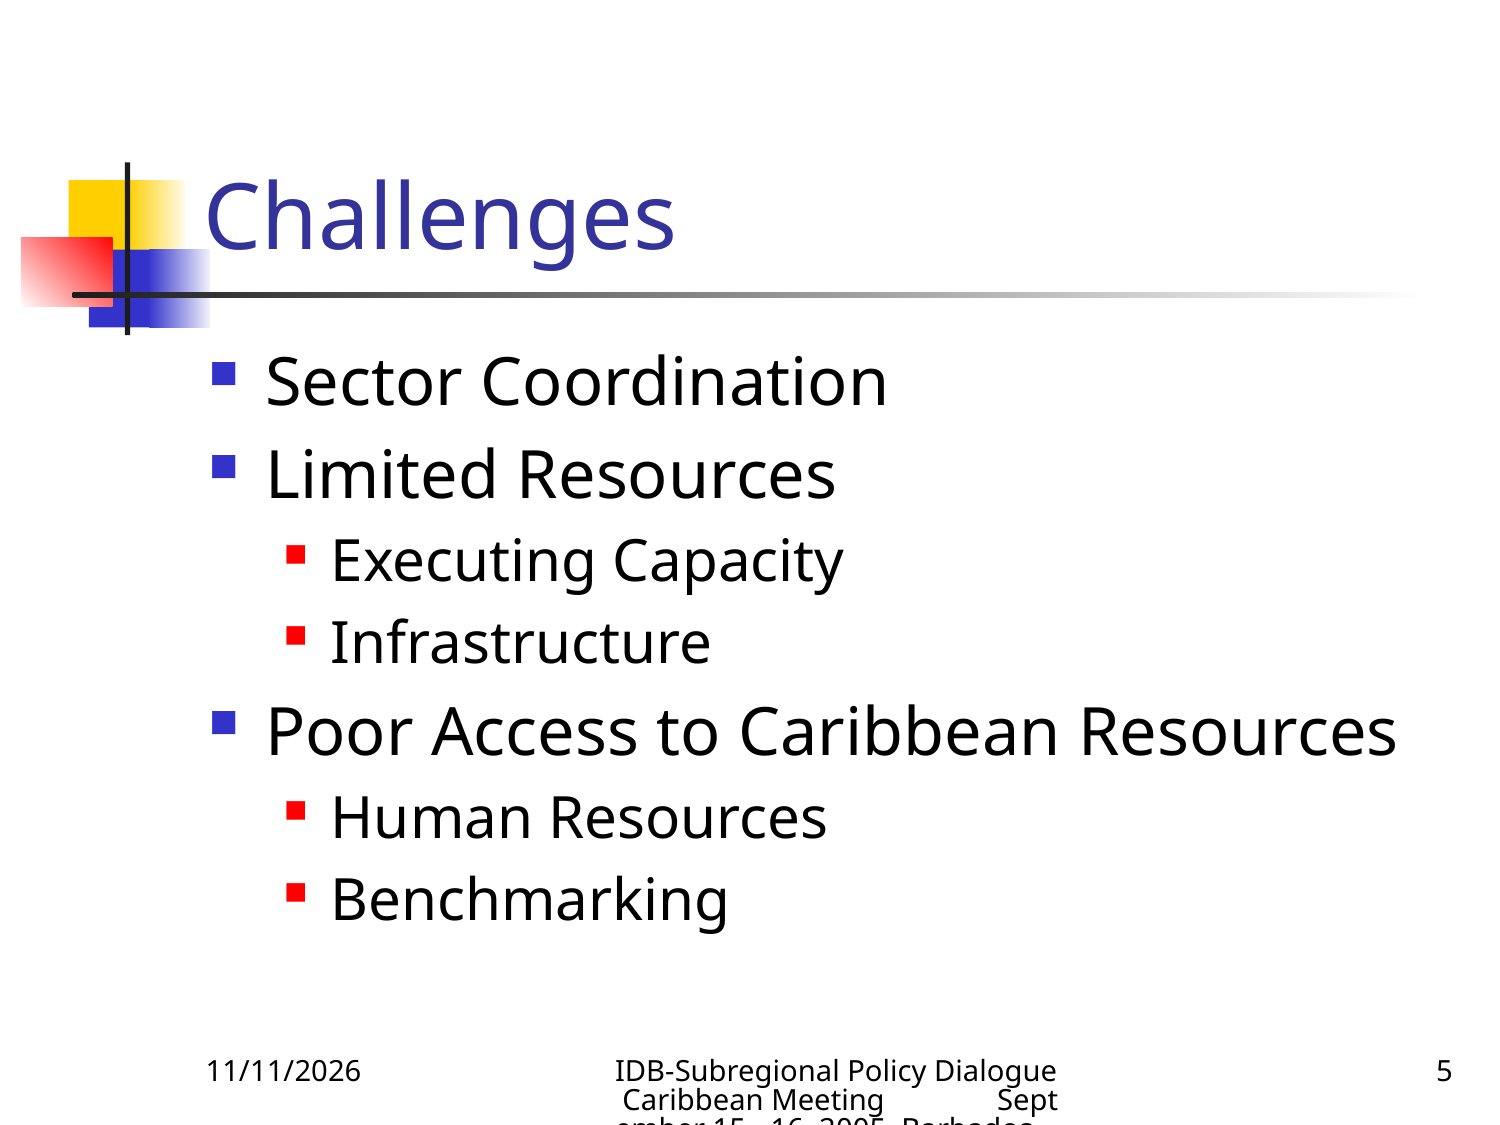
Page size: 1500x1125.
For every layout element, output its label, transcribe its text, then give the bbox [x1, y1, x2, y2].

slide_number 5 [1154, 1023, 1468, 1100]
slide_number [190, 1023, 504, 1100]
footer IDB-Subregional Policy Dialogue Caribbean Meeting September 15 - 16, 2005, Barbados [599, 1023, 1076, 1100]
list Sector Coordination Limited Resources Executing Capacity Infrastructure Poor Access to Caribbean Resources Human Resources Benchmarking [193, 330, 1470, 1007]
title Challenges [188, 34, 1468, 276]
